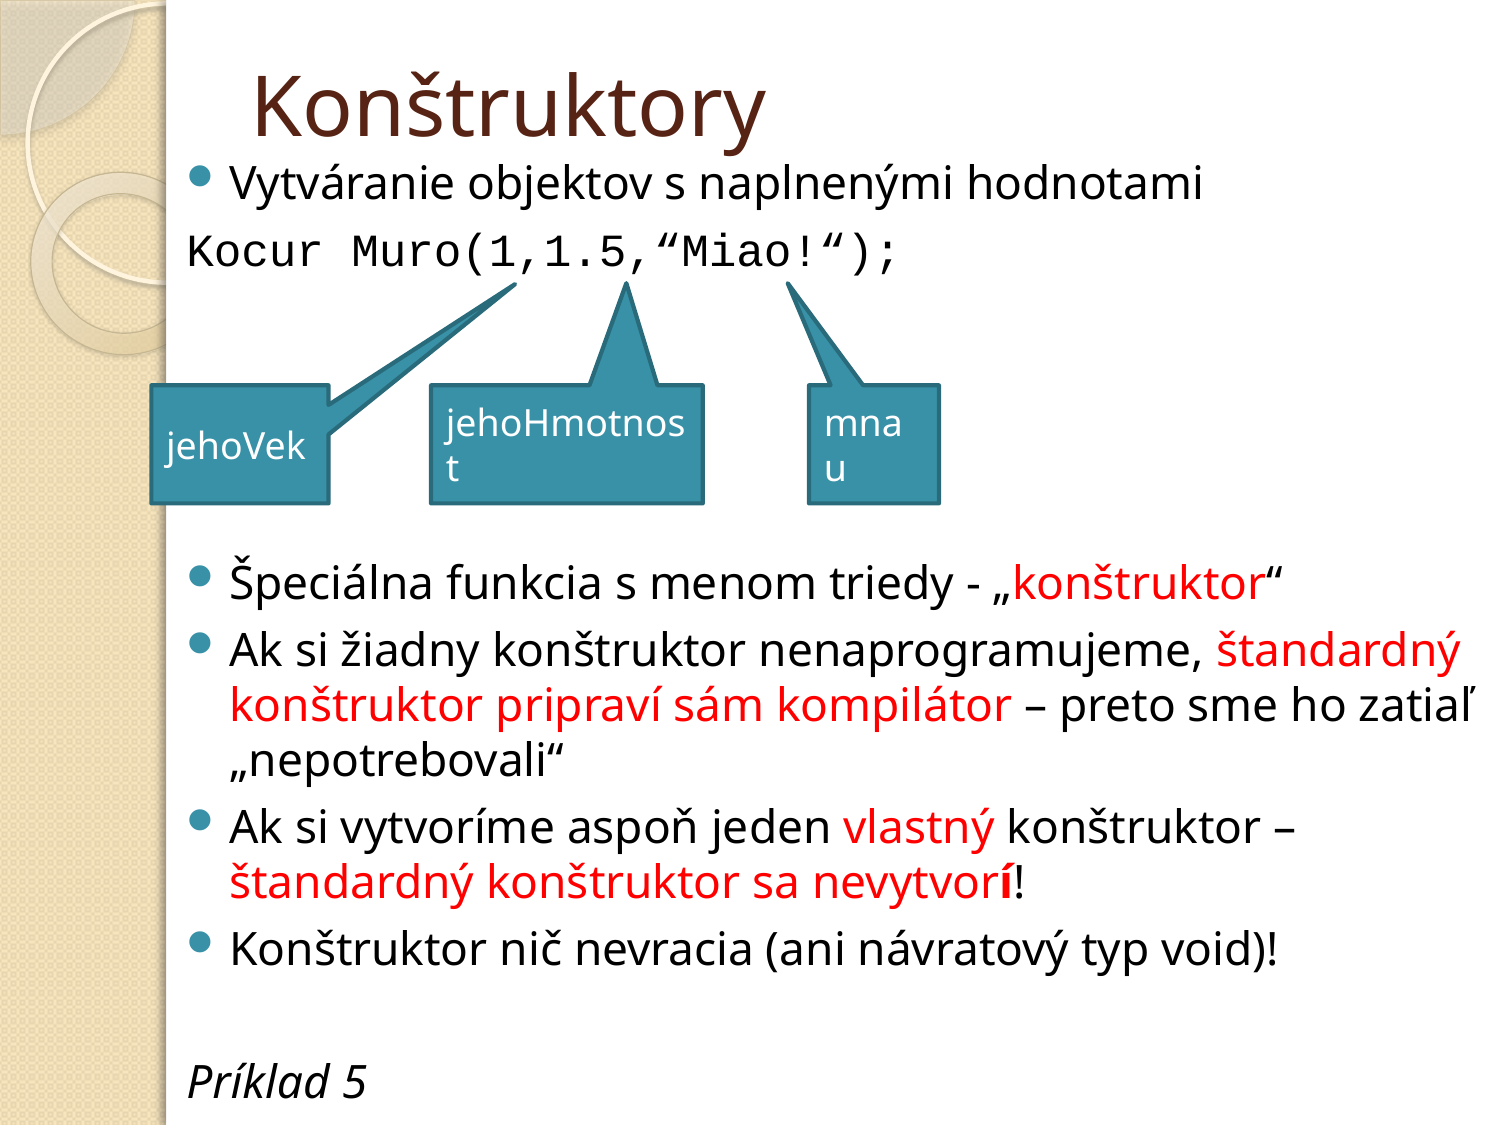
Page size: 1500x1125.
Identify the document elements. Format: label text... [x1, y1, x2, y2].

text_box mnau [785, 281, 942, 506]
title Konštruktory [235, 45, 1466, 146]
text_box jehoHmotnost [428, 281, 705, 506]
list Vytváranie objektov s naplnenými hodnotami Kocur Muro(1,1.5,“Miao!“); Špeciálna funkcia s menom triedy - „konštruktor“ Ak si žiadny konštruktor nenaprogramujeme, štandardný konštruktor pripraví sám kompilátor – preto sme ho zatiaľ „nepotrebovali“ Ak si vytvoríme aspoň jeden vlastný konštruktor – štandardný konštruktor sa nevytvorí! Konštruktor nič nevracia (ani návratový typ void)! Príklad 5 [159, 146, 1500, 1125]
text_box jehoVek [149, 282, 517, 506]
